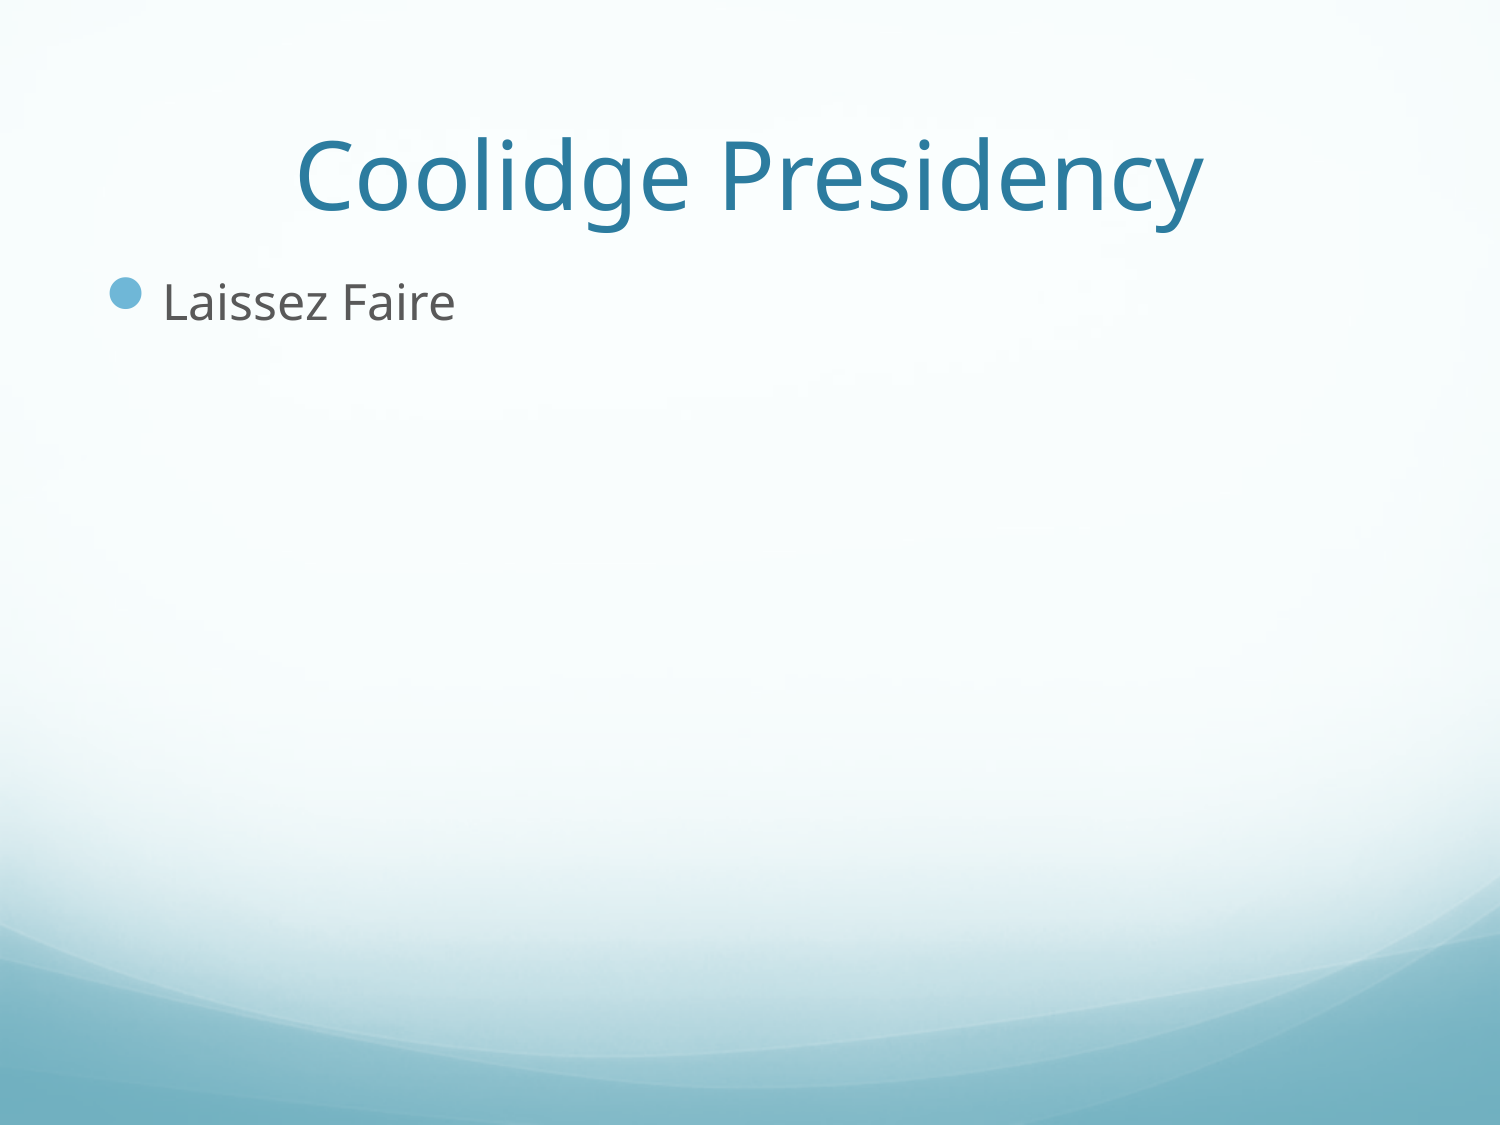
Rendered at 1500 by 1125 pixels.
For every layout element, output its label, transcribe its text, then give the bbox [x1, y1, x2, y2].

title Coolidge Presidency [90, 17, 1410, 237]
list Laissez Faire [90, 262, 1410, 975]
